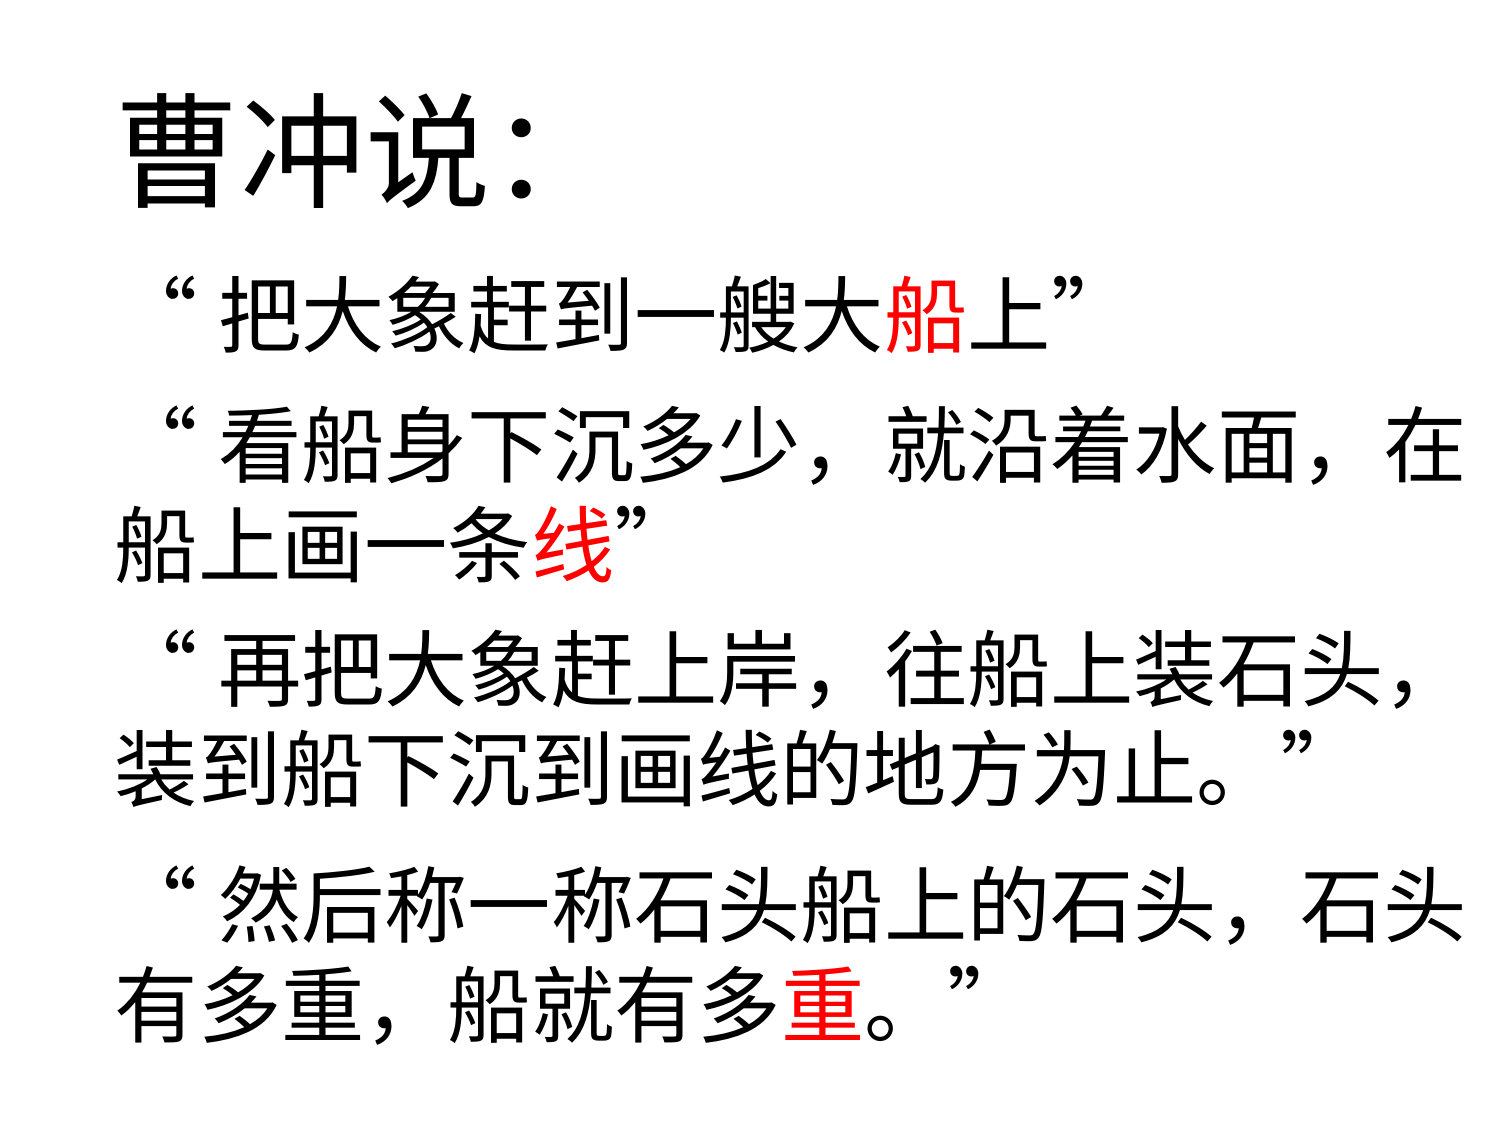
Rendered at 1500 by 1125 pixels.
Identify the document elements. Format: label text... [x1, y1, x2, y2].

text_box “再把大象赶上岸，往船上装石头，装到船下沉到画线的地方为止。” [100, 609, 1500, 825]
text_box “然后称一称石头船上的石头，石头有多重，船就有多重。” [100, 845, 1500, 1061]
text_box “把大象赶到一艘大船上” [100, 255, 1500, 371]
text_box “看船身下沉多少，就沿着水面，在船上画一条线” [100, 385, 1500, 600]
text_box 曹冲说： [100, 66, 1500, 232]
